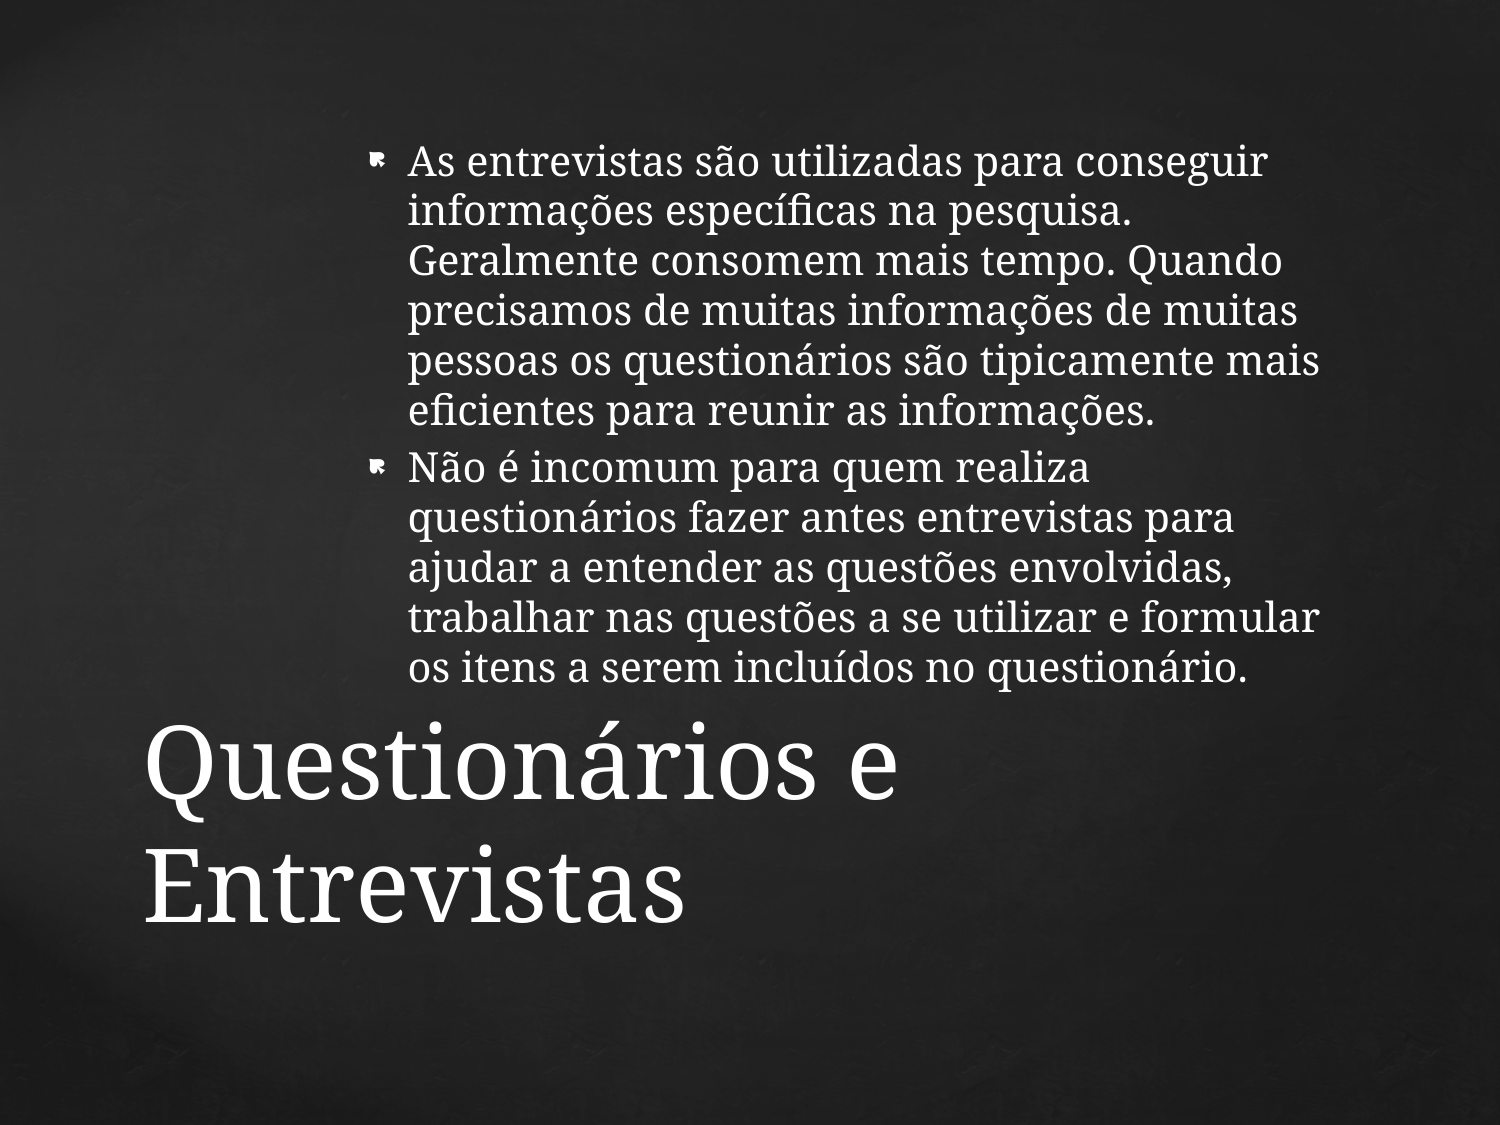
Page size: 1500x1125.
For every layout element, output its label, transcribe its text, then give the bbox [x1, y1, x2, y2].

title Questionários e Entrevistas [127, 800, 1447, 950]
list As entrevistas são utilizadas para conseguir informações específicas na pesquisa. Geralmente consomem mais tempo. Quando precisamos de muitas informações de muitas pessoas os questionários são tipicamente mais eficientes para reunir as informações. Não é incomum para quem realiza questionários fazer antes entrevistas para ajudar a entender as questões envolvidas, trabalhar nas questões a se utilizar e formular os itens a serem incluídos no questionário. [350, 112, 1350, 713]
